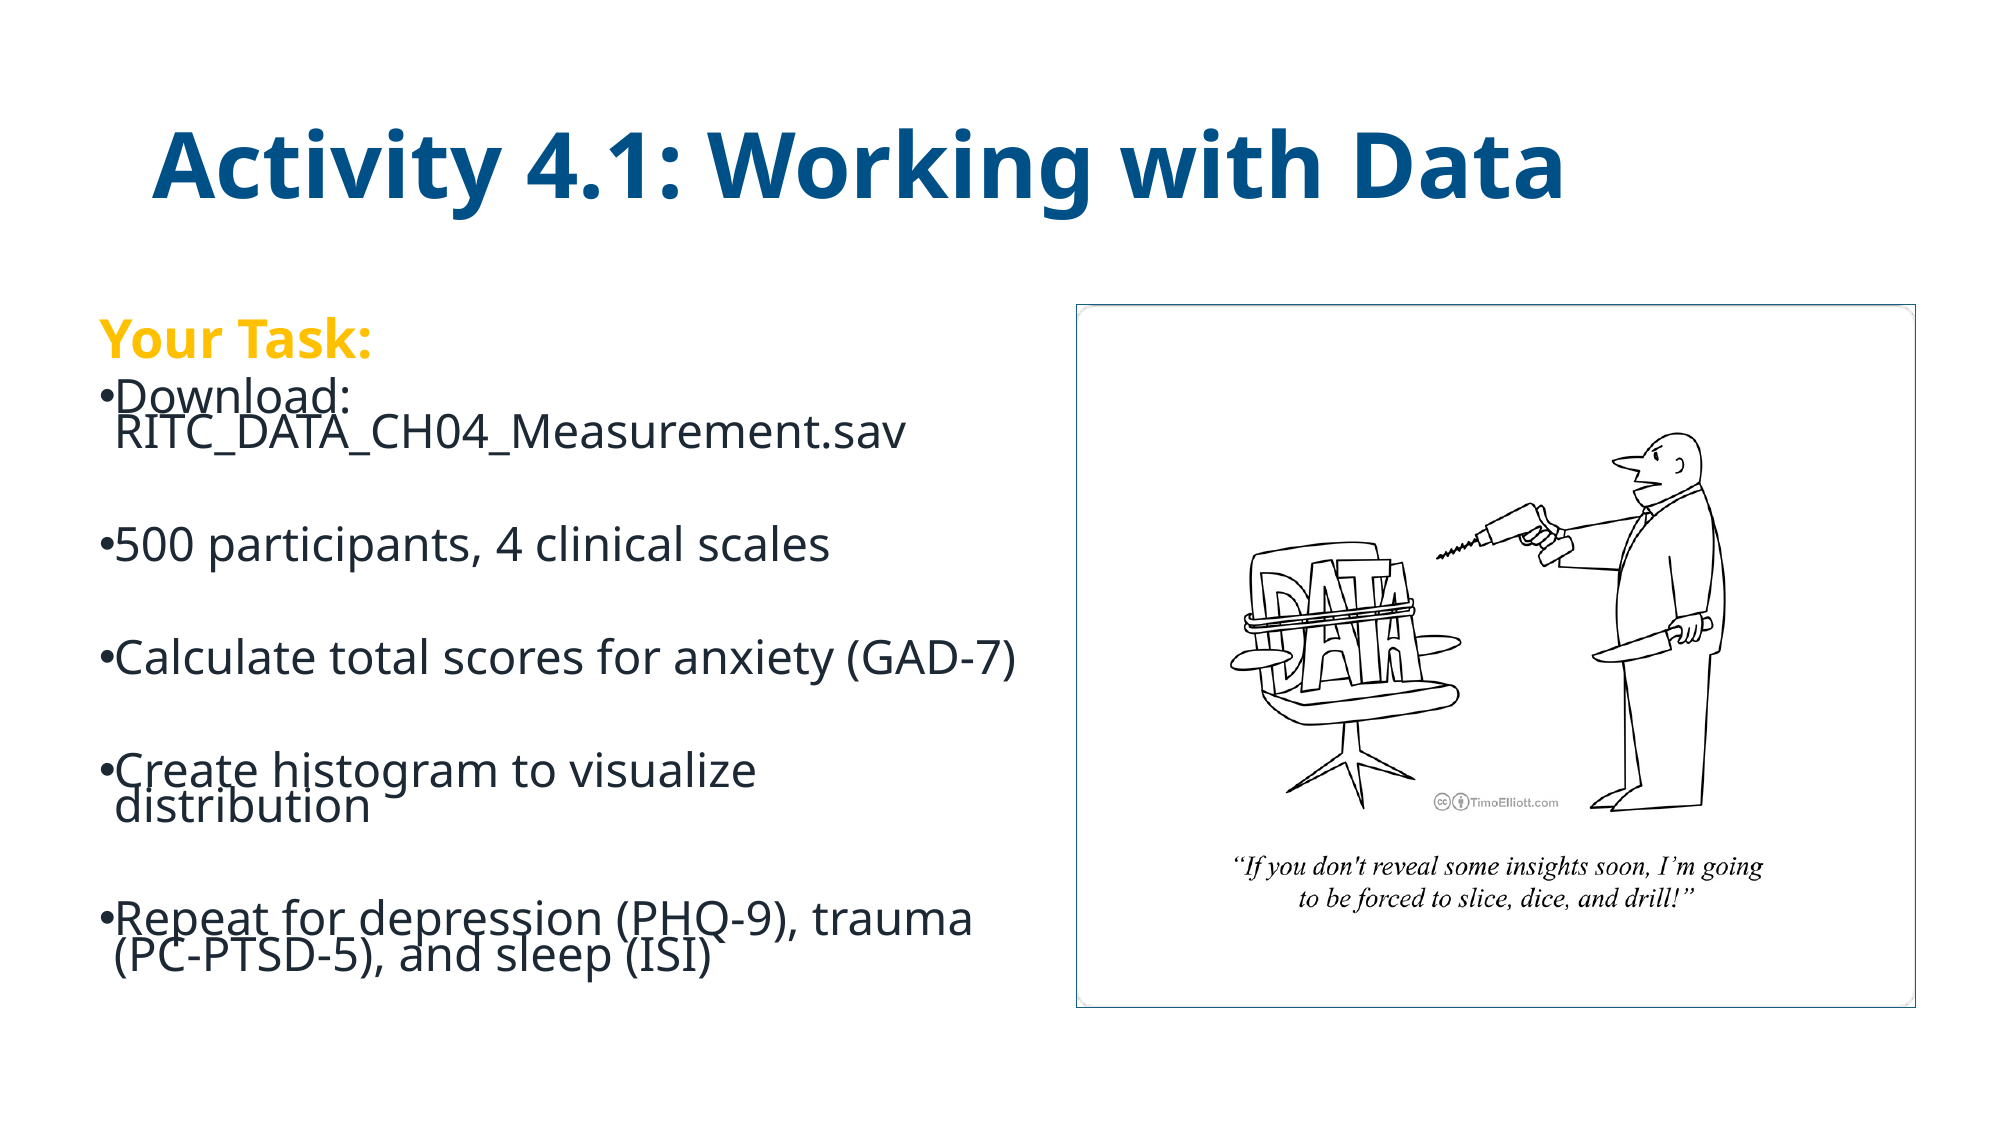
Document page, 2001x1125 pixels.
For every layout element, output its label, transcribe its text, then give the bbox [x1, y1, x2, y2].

list Your Task: Download: RITC_DATA_CH04_Measurement.sav 500 participants, 4 clinical scales Calculate total scores for anxiety (GAD-7) Create histogram to visualize distribution Repeat for depression (PHQ-9), trauma (PC-PTSD-5), and sleep (ISI) [84, 304, 1034, 1008]
picture [1076, 304, 1917, 1009]
title Activity 4.1: Working with Data [137, 59, 1863, 278]
